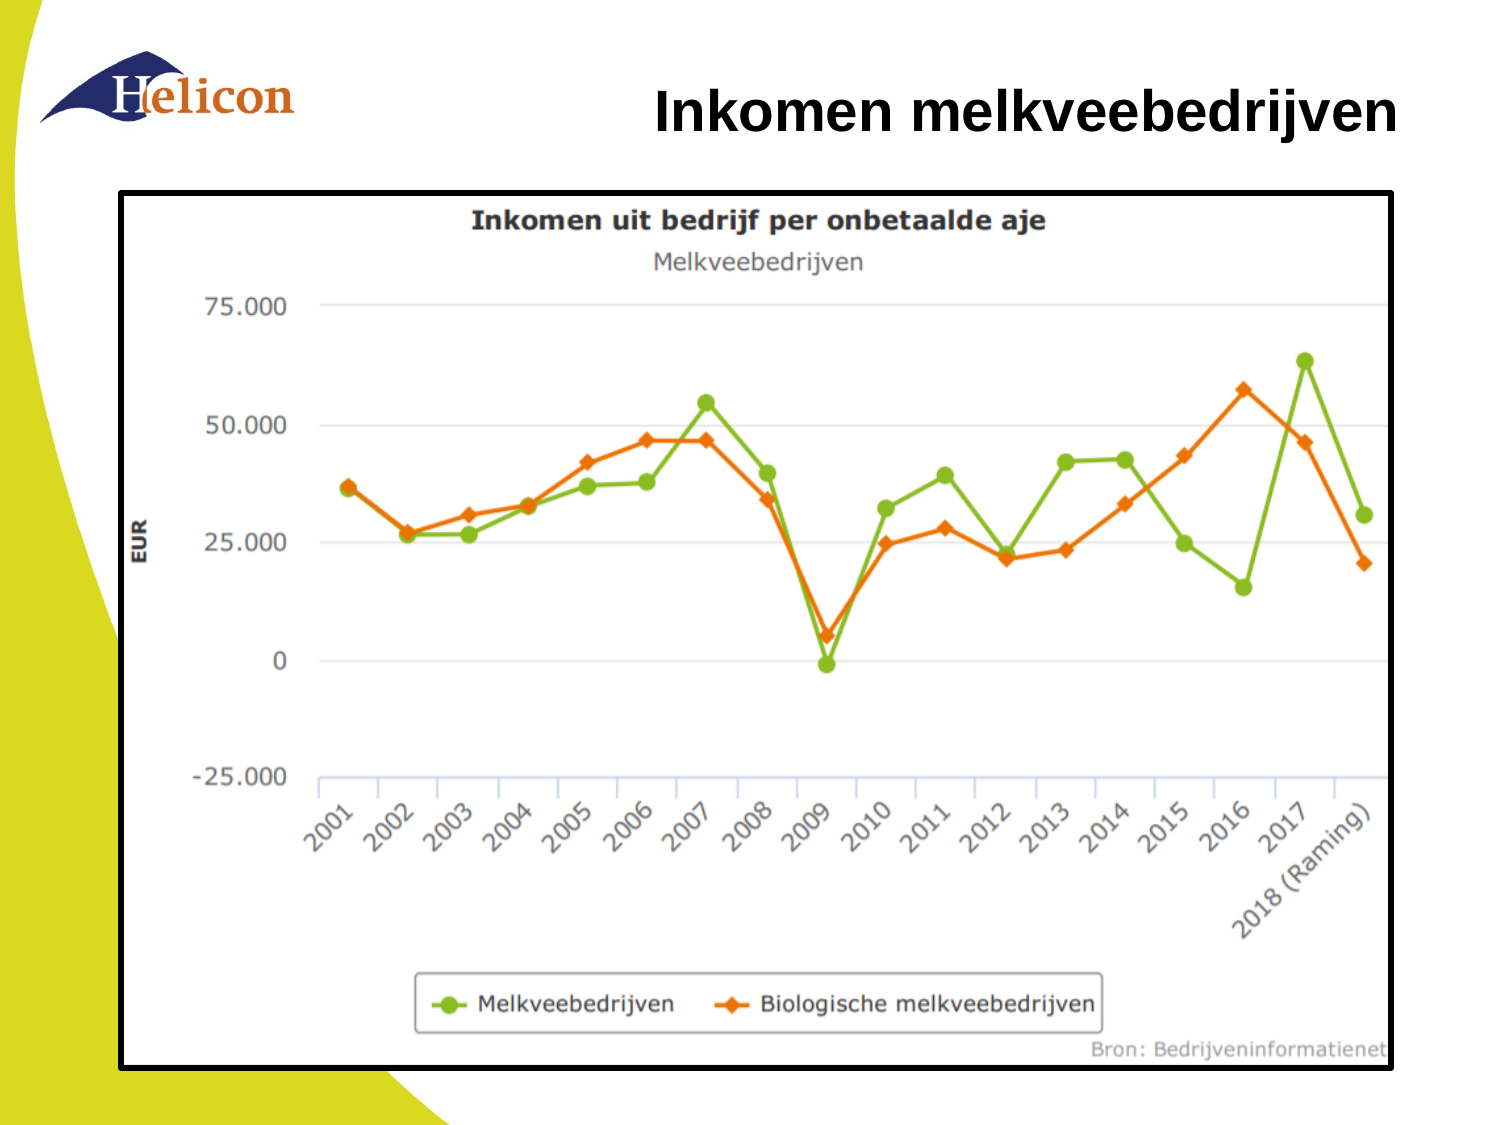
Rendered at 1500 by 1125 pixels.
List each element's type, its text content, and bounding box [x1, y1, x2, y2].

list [123, 195, 1389, 1066]
title Inkomen melkveebedrijven [324, 54, 1415, 161]
picture [0, 0, 1500, 1125]
